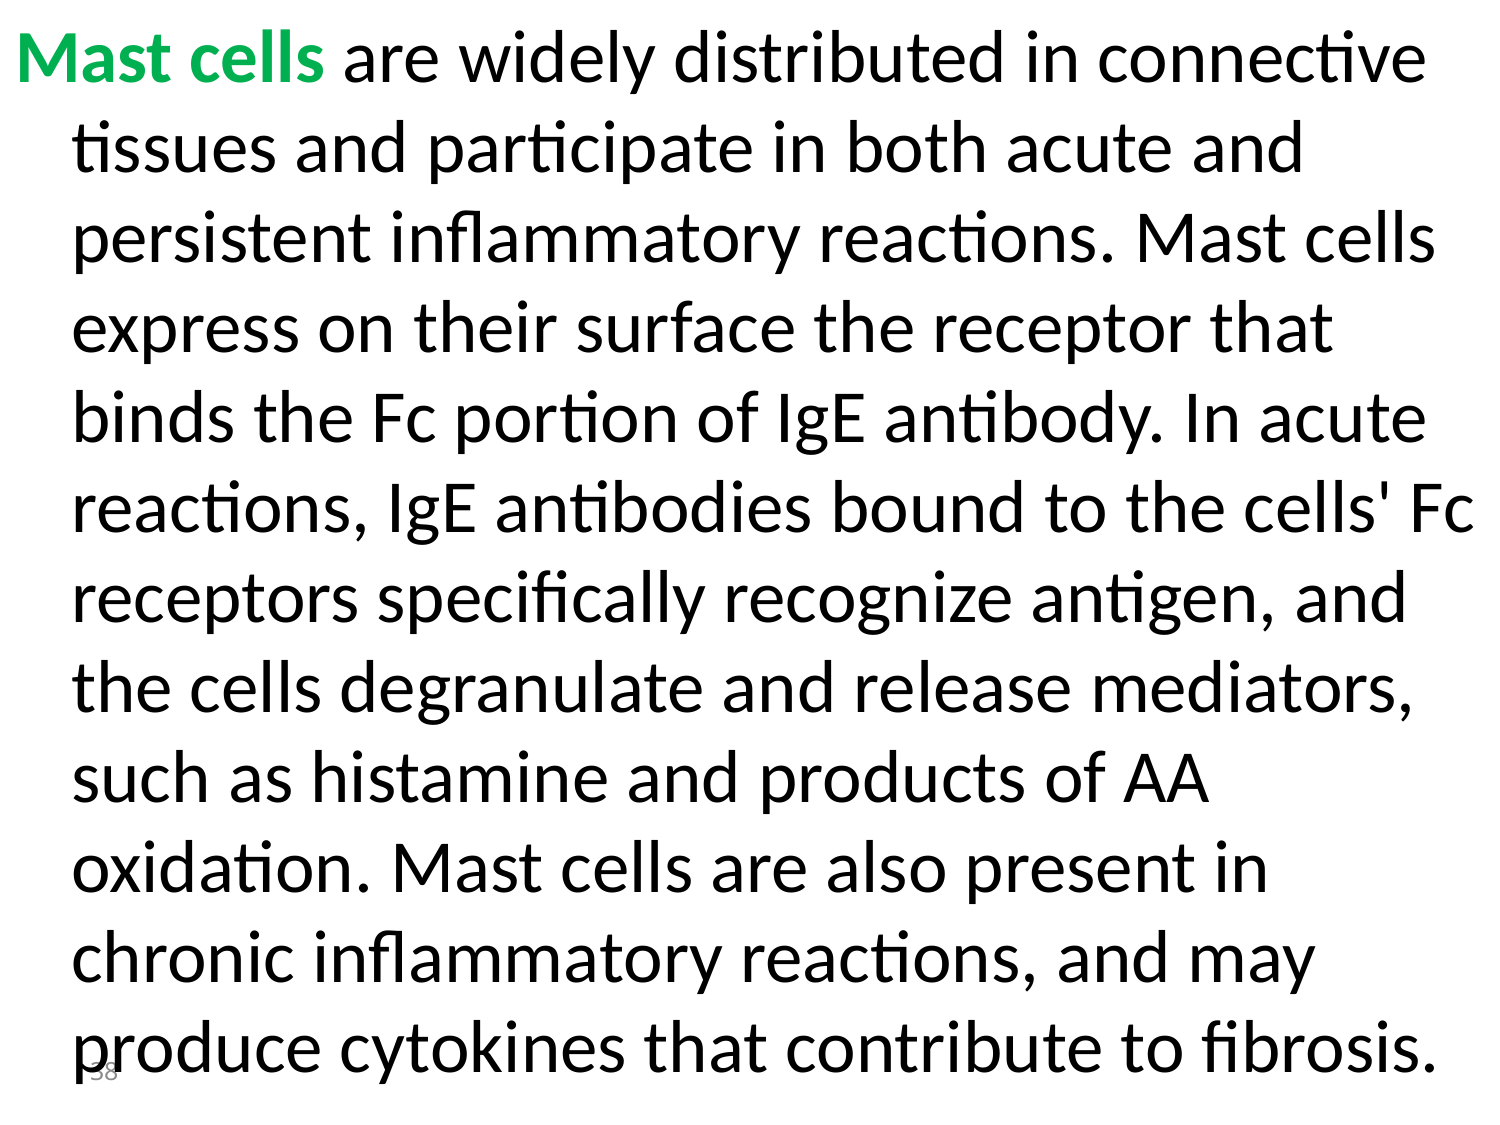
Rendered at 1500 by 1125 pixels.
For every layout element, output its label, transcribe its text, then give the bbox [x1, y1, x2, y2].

slide_number 38 [75, 1042, 425, 1103]
list Mast cells are widely distributed in connective tissues and participate in both acute and persistent inflammatory reactions. Mast cells express on their surface the receptor that binds the Fc portion of IgE antibody. In acute reactions, IgE antibodies bound to the cells' Fc receptors specifically recognize antigen, and the cells degranulate and release mediators, such as histamine and products of AA oxidation. Mast cells are also present in chronic inflammatory reactions, and may produce cytokines that contribute to fibrosis. [0, 0, 1500, 1125]
